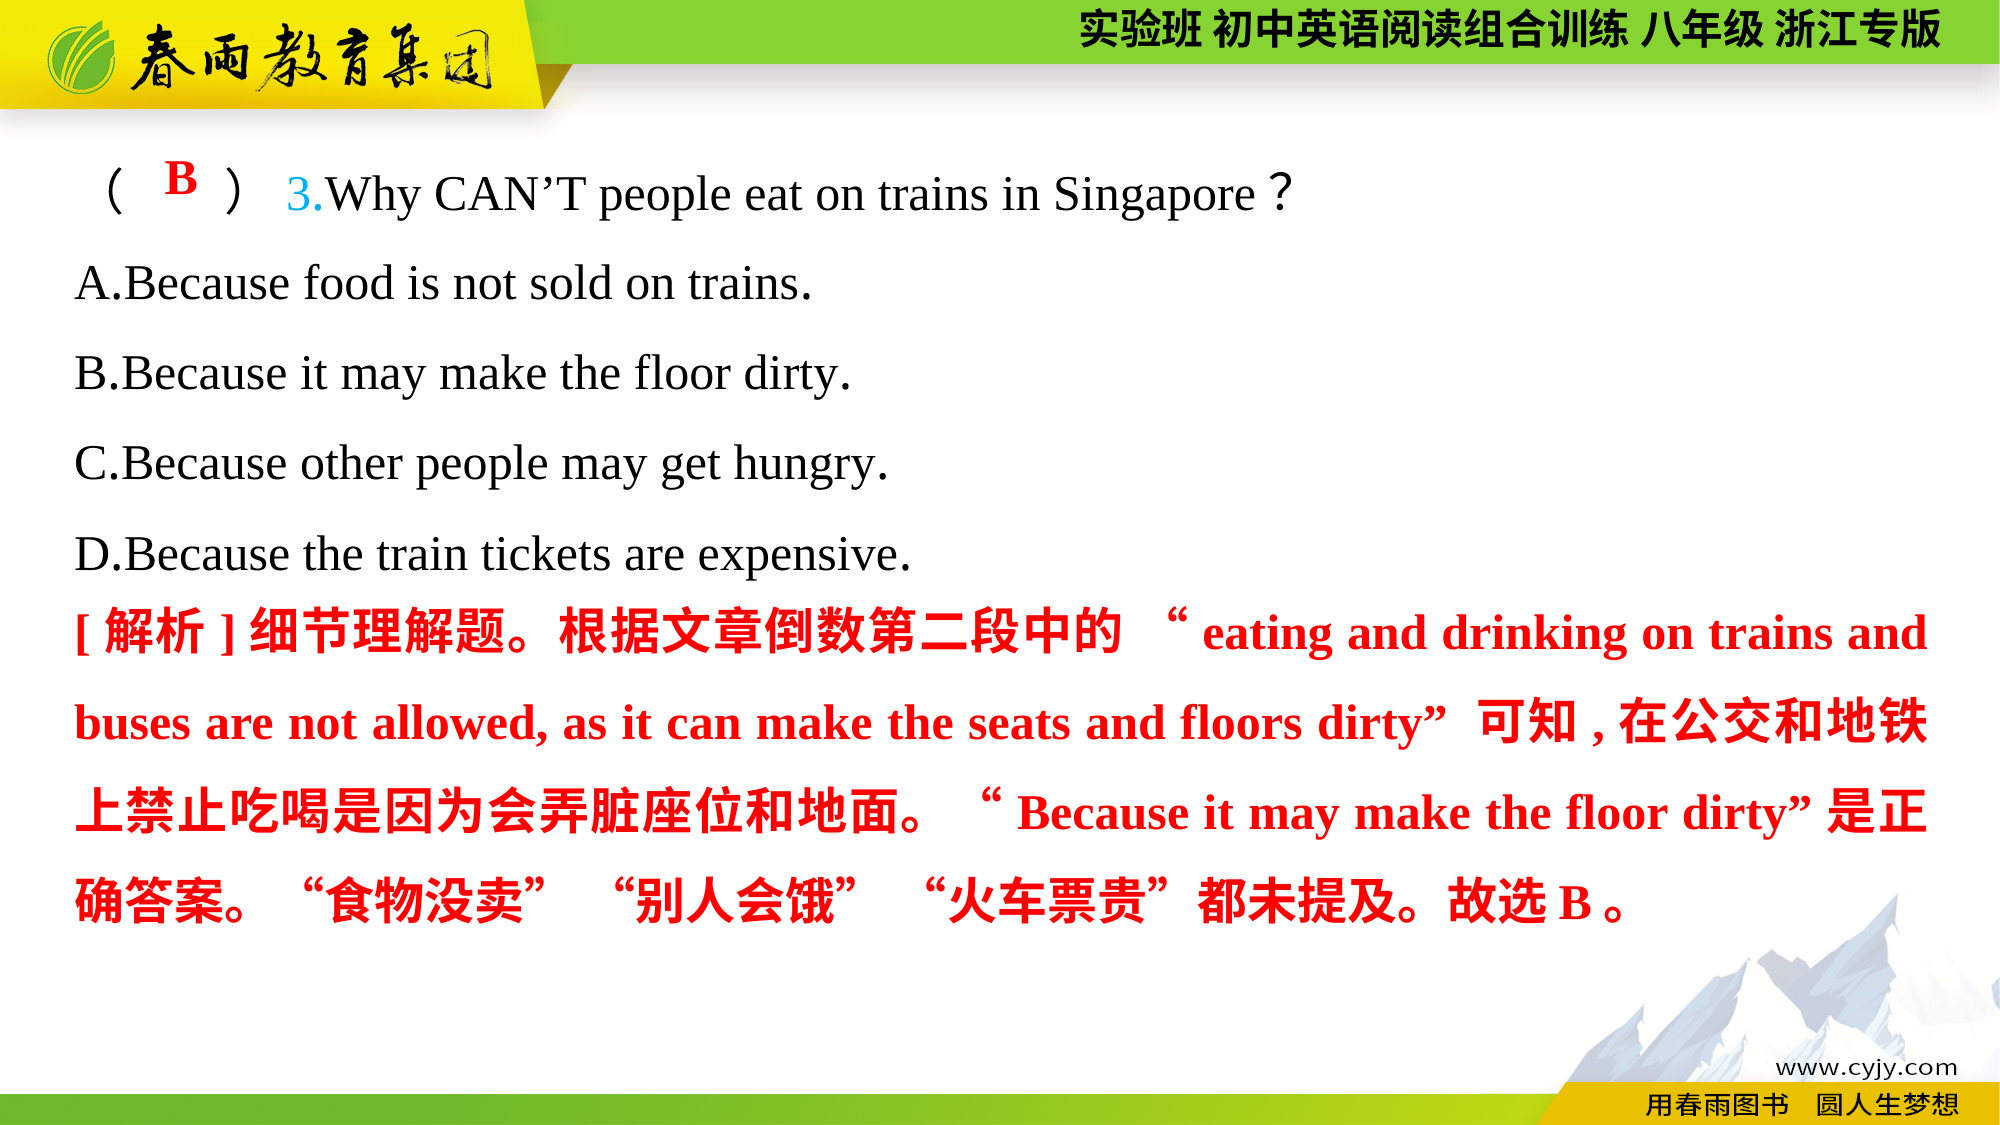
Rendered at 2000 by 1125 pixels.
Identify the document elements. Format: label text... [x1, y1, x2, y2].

picture [0, 0, 2000, 1125]
list （ ）3.Why CAN’T people eat on trains in Singapore？ A.Because food is not sold on trains. B.Because it may make the floor dirty. C.Because other people may get hungry. D.Because the train tickets are expensive. [59, 122, 1944, 561]
text_box B [149, 137, 213, 212]
text_box [解析]细节理解题。根据文章倒数第二段中的 “eating and drinking on trains and buses are not allowed, as it can make the seats and floors dirty” 可知,在公交和地铁上禁止吃喝是因为会弄脏座位和地面。“Because it may make the floor dirty”是正确答案。“食物没卖” “别人会饿” “火车票贵”都未提及。故选B。 [59, 561, 1944, 937]
